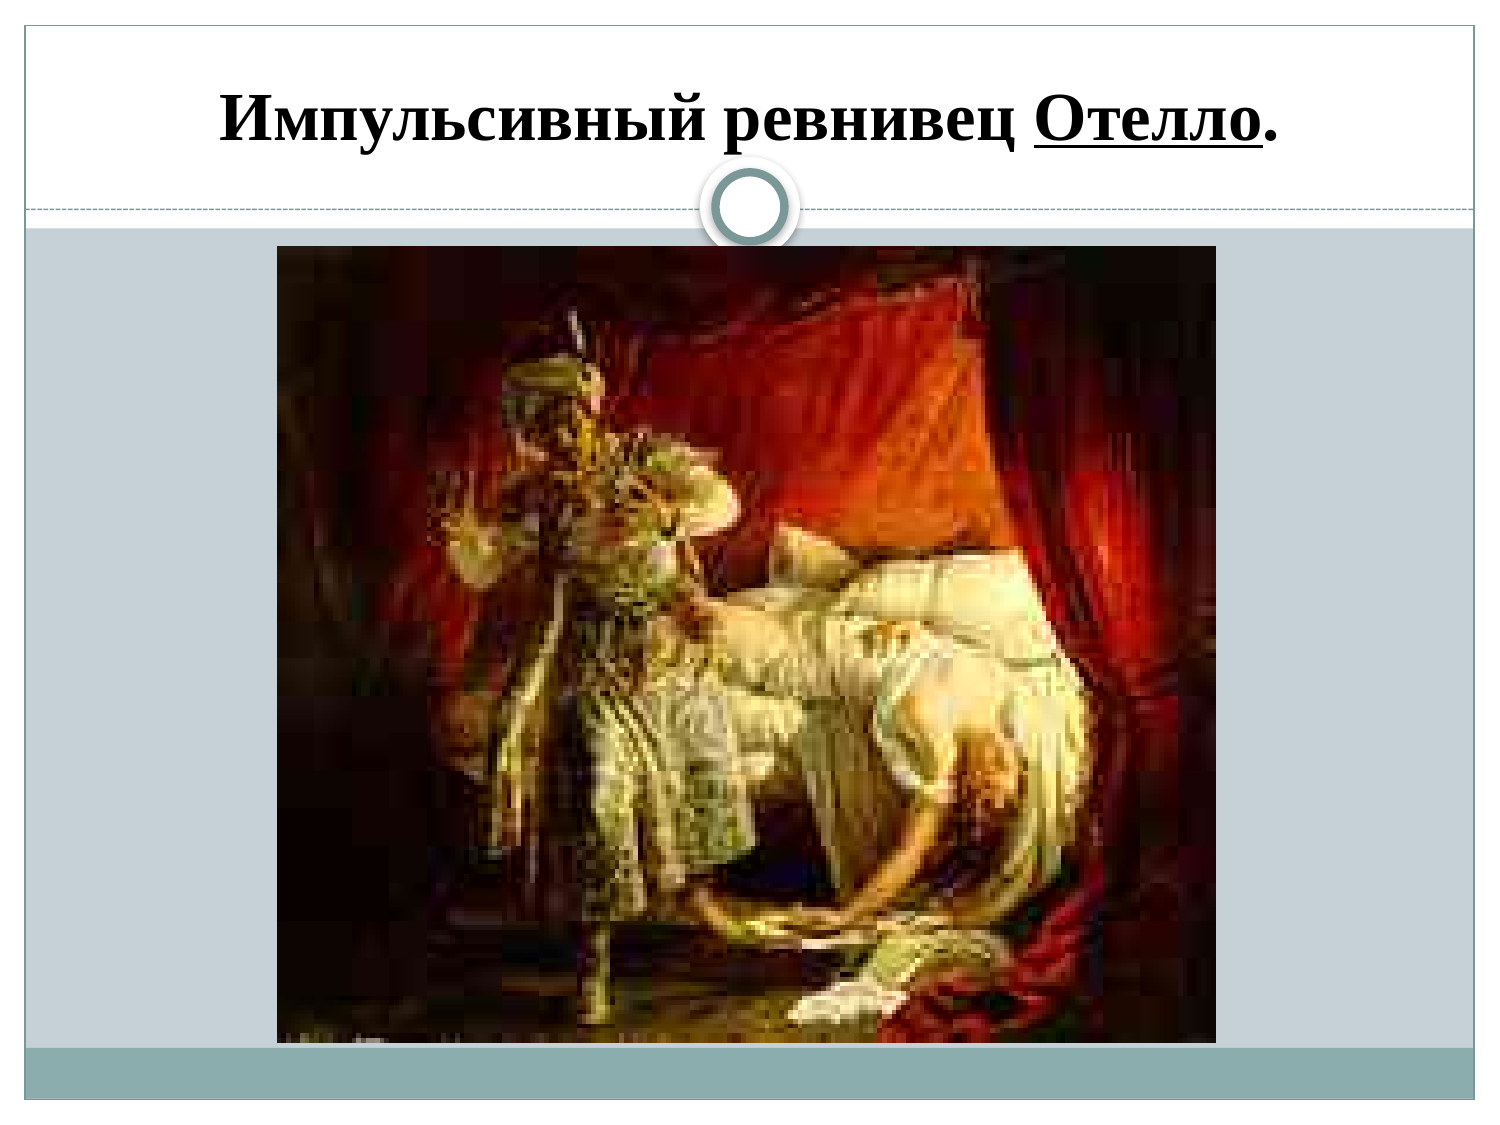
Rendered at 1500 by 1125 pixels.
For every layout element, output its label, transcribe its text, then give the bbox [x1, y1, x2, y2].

title Импульсивный ревнивец Отелло. [29, 30, 1471, 162]
picture [277, 245, 1216, 1044]
